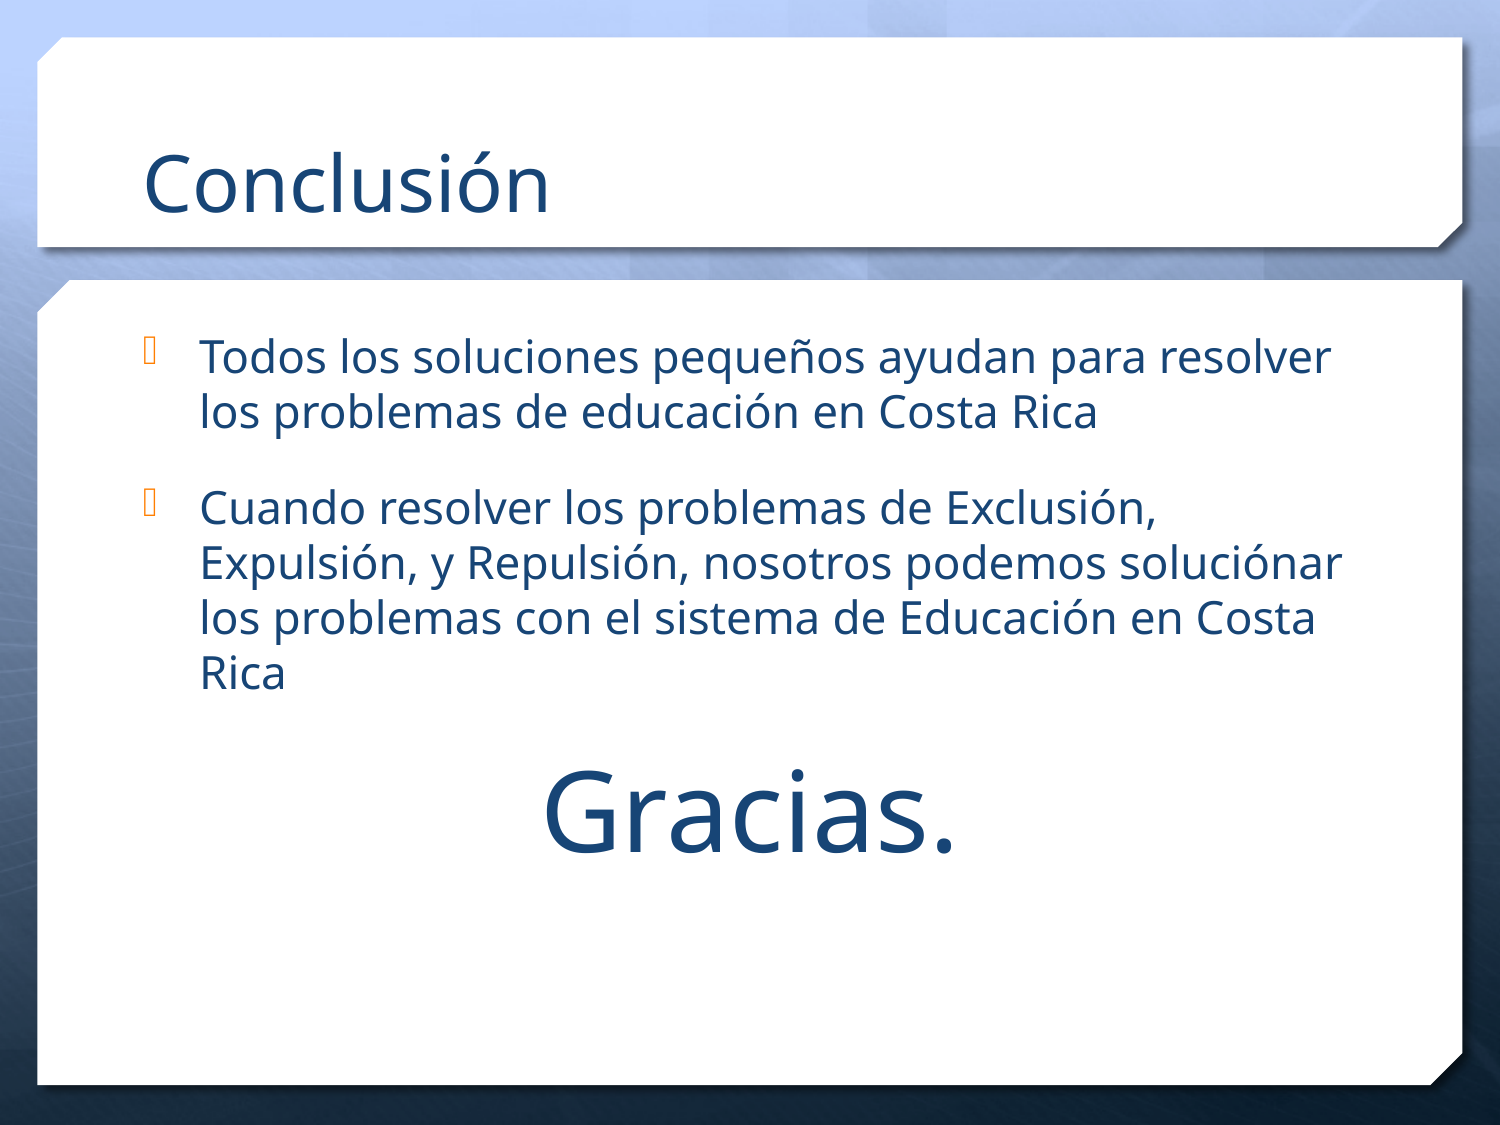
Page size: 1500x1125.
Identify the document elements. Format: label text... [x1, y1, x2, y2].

title Conclusión [127, 48, 1372, 236]
list Todos los soluciones pequeños ayudan para resolver los problemas de educación en Costa Rica Cuando resolver los problemas de Exclusión, Expulsión, y Repulsión, nosotros podemos soluciónar los problemas con el sistema de Educación en Costa Rica Gracias. [127, 319, 1372, 978]
